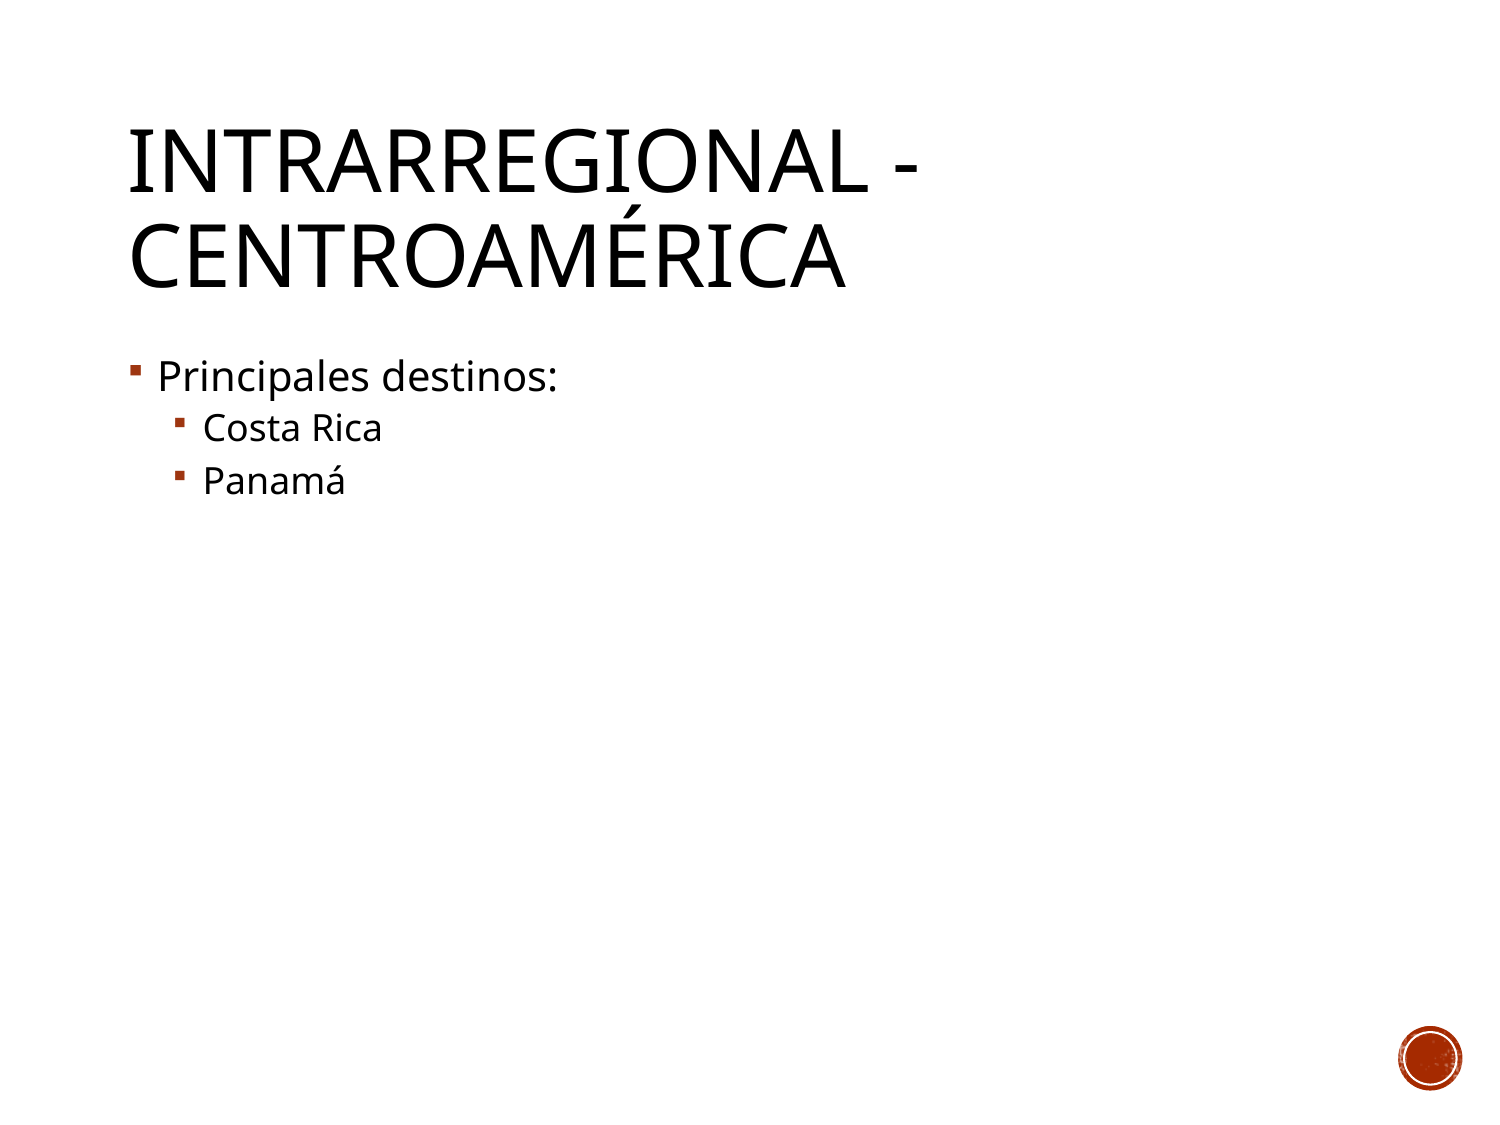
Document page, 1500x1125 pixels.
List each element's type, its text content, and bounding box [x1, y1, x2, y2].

title Intrarregional - centroamérica [112, 79, 1388, 344]
list Principales destinos: Costa Rica Panamá [112, 348, 1388, 1013]
